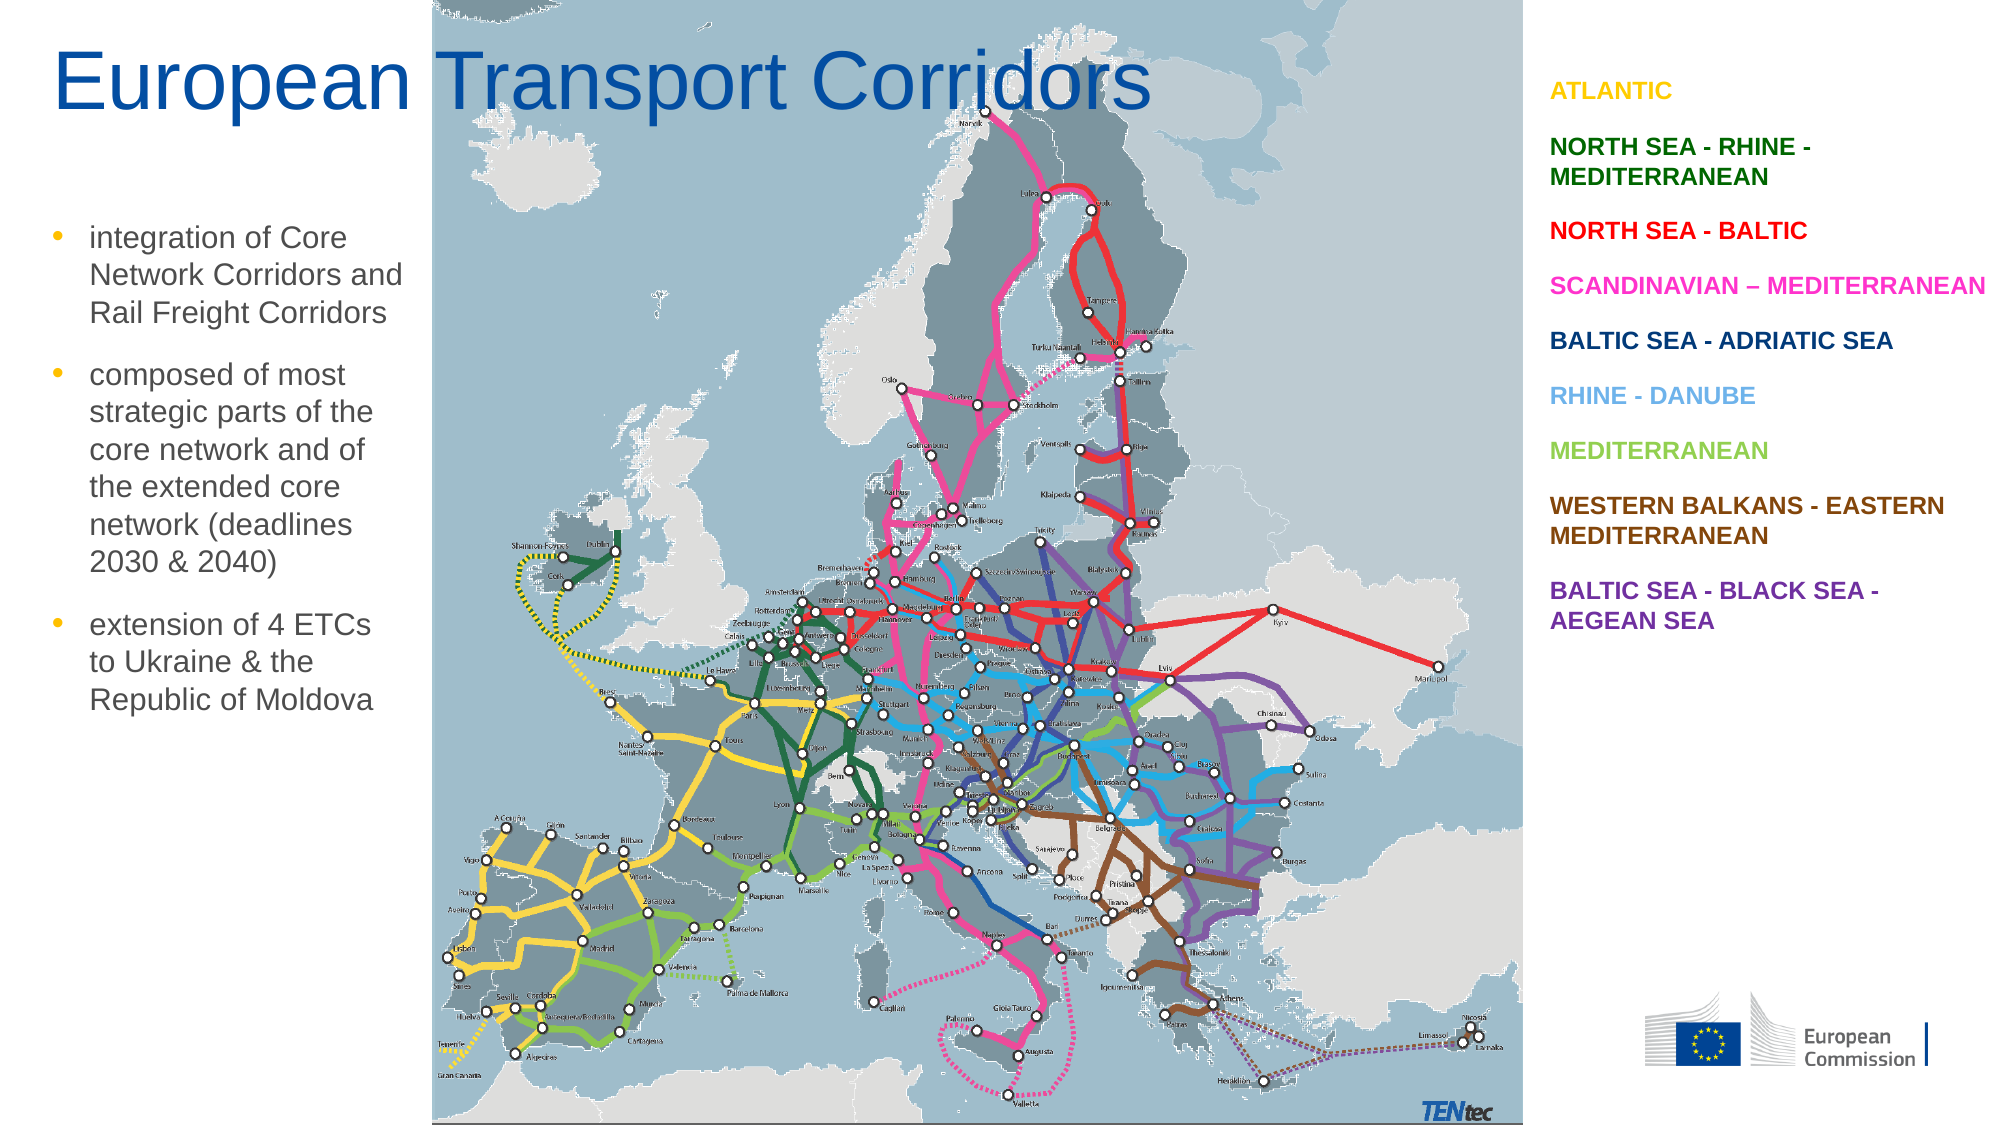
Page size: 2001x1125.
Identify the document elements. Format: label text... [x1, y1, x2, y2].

text_box ATLANTIC NORTH SEA - RHINE - MEDITERRANEAN NORTH SEA - BALTIC SCANDINAVIAN – MEDITERRANEAN BALTIC SEA - ADRIATIC SEA RHINE - DANUBE MEDITERRANEAN WESTERN BALKANS - EASTERN MEDITERRANEAN BALTIC SEA - BLACK SEA - AEGEAN SEA [1534, 67, 2000, 732]
text_box European Transport Corridors [37, 0, 432, 136]
picture [1645, 991, 1928, 1066]
text_box integration of Core Network Corridors and Rail Freight Corridors composed of most strategic parts of the core network and of the extended core network (deadlines 2030 & 2040) extension of 4 ETCs to Ukraine & the Republic of Moldova [37, 209, 422, 724]
picture [432, 0, 1523, 1125]
